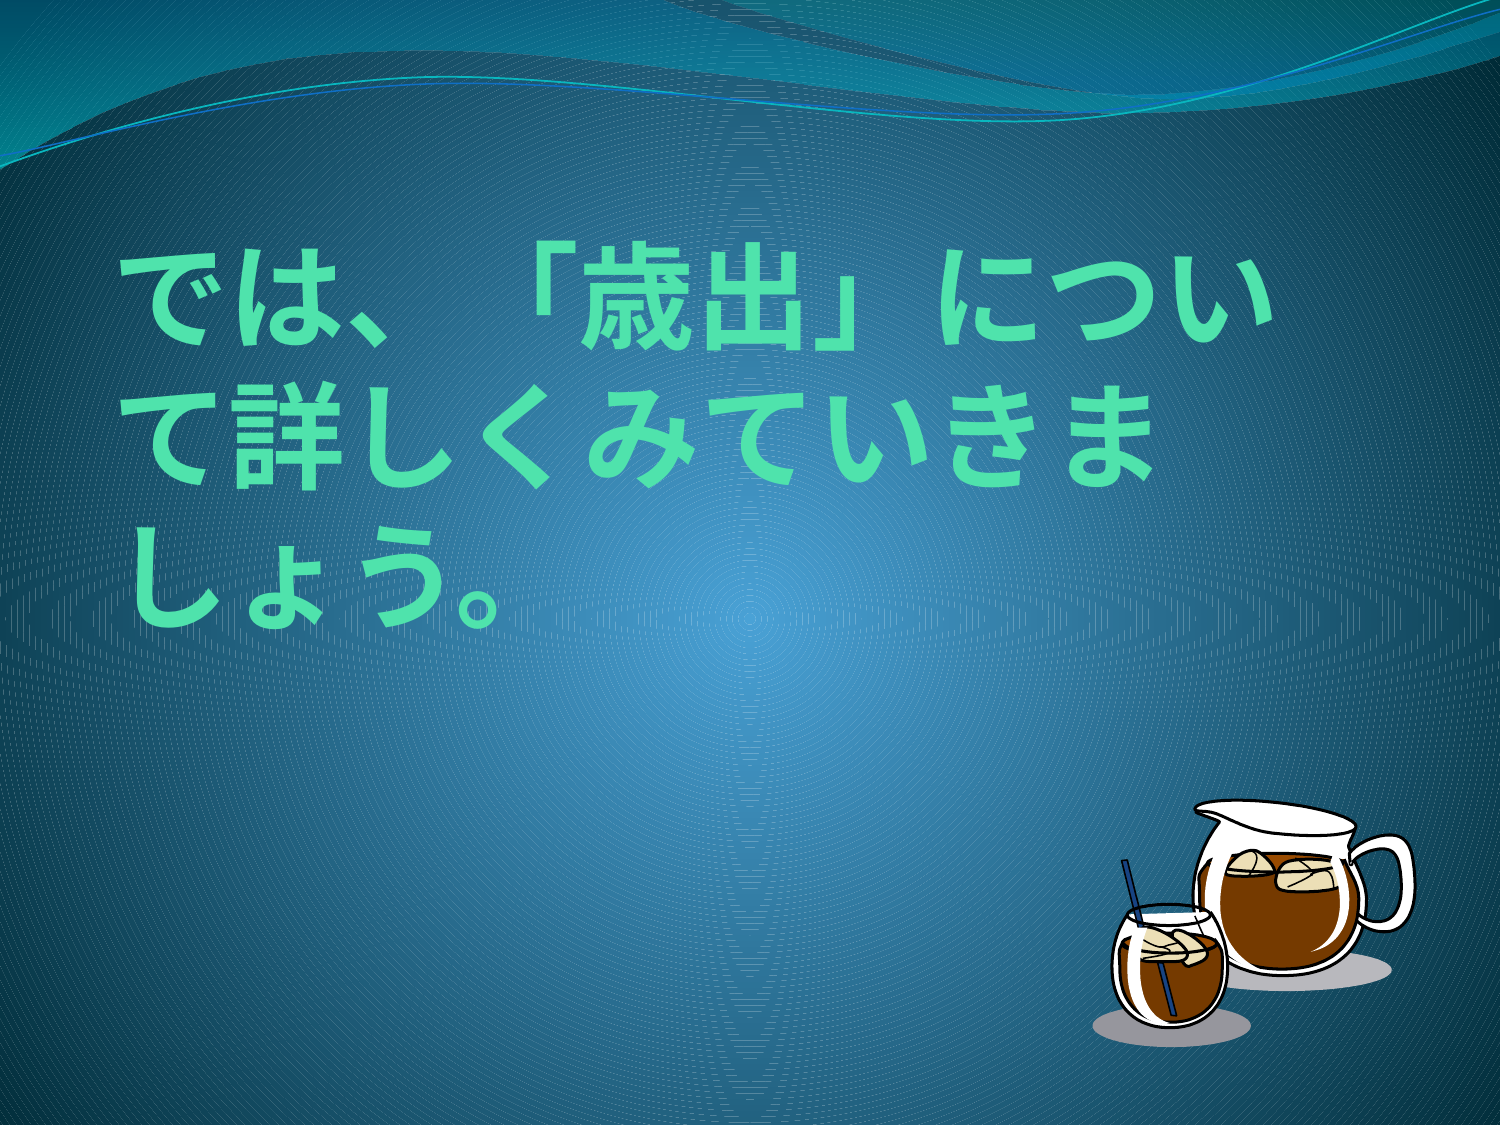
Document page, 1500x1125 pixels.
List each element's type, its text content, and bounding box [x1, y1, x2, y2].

picture [1092, 798, 1417, 1048]
title では、「歳出」について詳しくみていきましょう。 [112, 420, 1388, 645]
